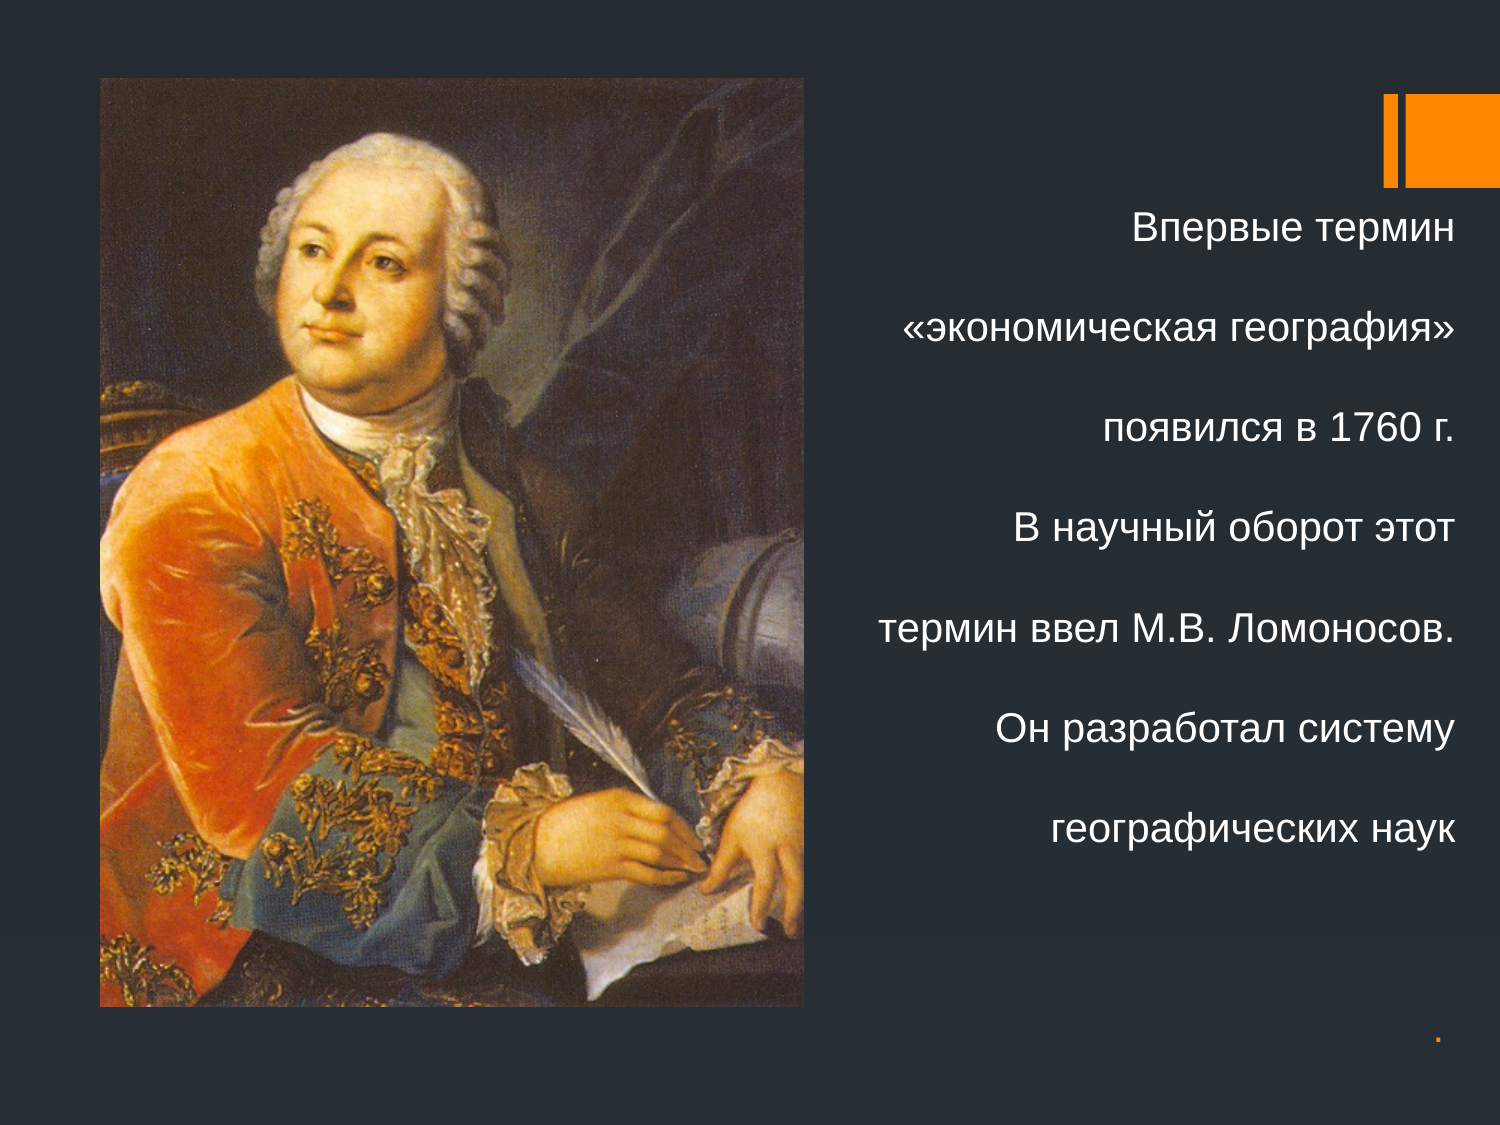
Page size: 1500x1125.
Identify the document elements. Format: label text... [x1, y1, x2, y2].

title Впервые термин «экономическая география» появился в 1760 г. В научный оборот этот термин ввел М.В. Ломоносов. Он разработал систему географических наук . [150, 101, 1471, 1059]
picture [99, 77, 805, 1008]
